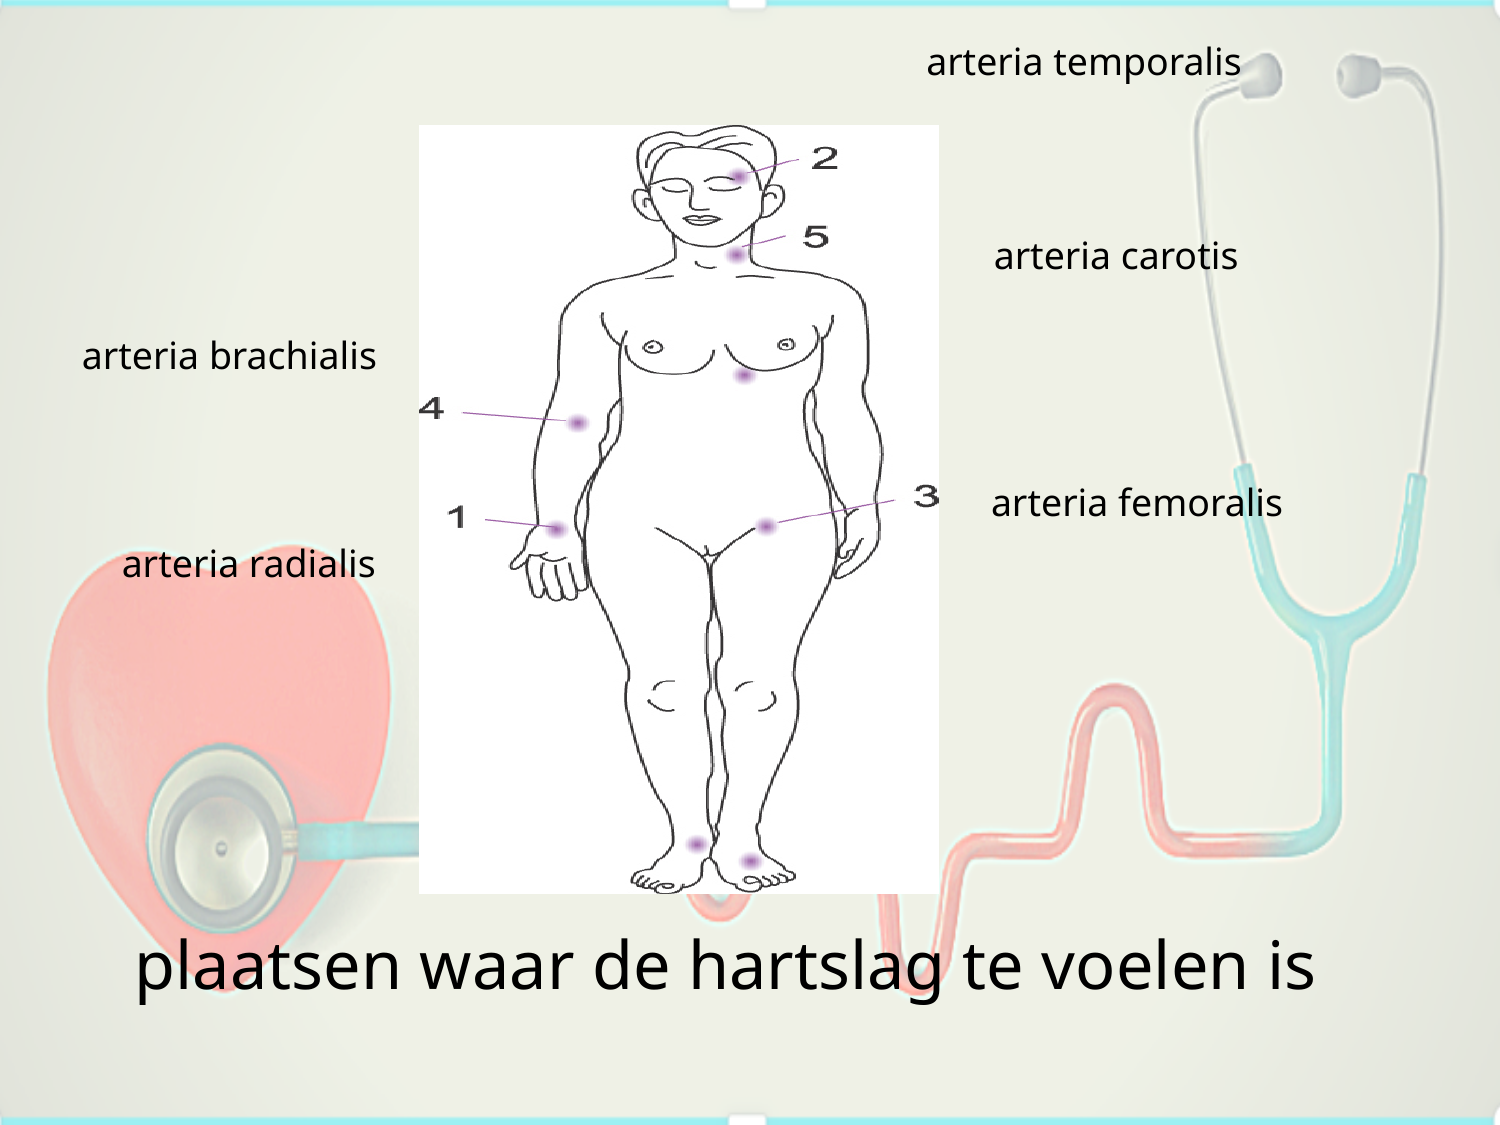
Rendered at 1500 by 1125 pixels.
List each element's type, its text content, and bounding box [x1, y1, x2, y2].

picture [418, 125, 940, 894]
text_box arteria carotis [979, 224, 1254, 285]
text_box arteria brachialis [67, 324, 393, 385]
text_box arteria femoralis [976, 471, 1299, 532]
text_box plaatsen waar de hartslag te voelen is [120, 915, 1333, 1011]
text_box arteria temporalis [911, 30, 1258, 91]
text_box arteria radialis [107, 532, 391, 592]
